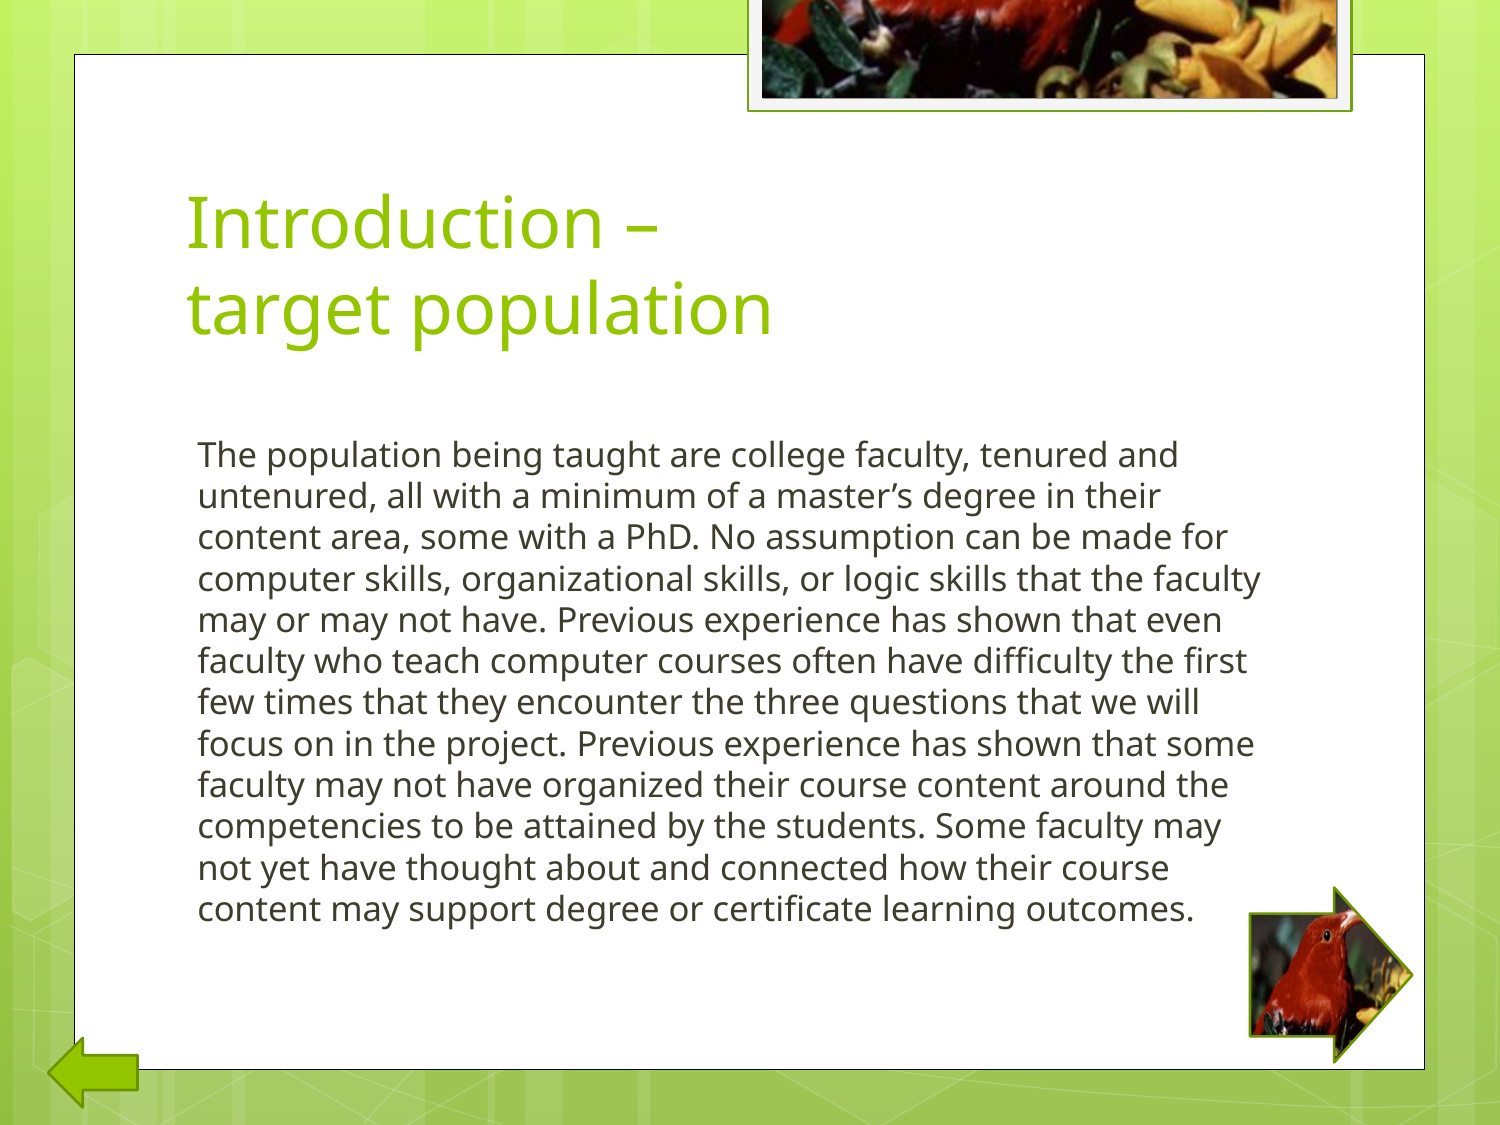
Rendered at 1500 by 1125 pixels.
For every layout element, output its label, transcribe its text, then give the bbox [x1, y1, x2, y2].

picture [762, 0, 1336, 99]
list The population being taught are college faculty, tenured and untenured, all with a minimum of a master’s degree in their content area, some with a PhD. No assumption can be made for computer skills, organizational skills, or logic skills that the faculty may or may not have. Previous experience has shown that even faculty who teach computer courses often have difficulty the first few times that they encounter the three questions that we will focus on in the project. Previous experience has shown that some faculty may not have organized their course content around the competencies to be attained by the students. Some faculty may not yet have thought about and connected how their course content may support degree or certificate learning outcomes. [171, 425, 1283, 957]
title Introduction – target population [171, 168, 1324, 357]
text_box [47, 1036, 139, 1109]
text_box [1248, 886, 1414, 1064]
